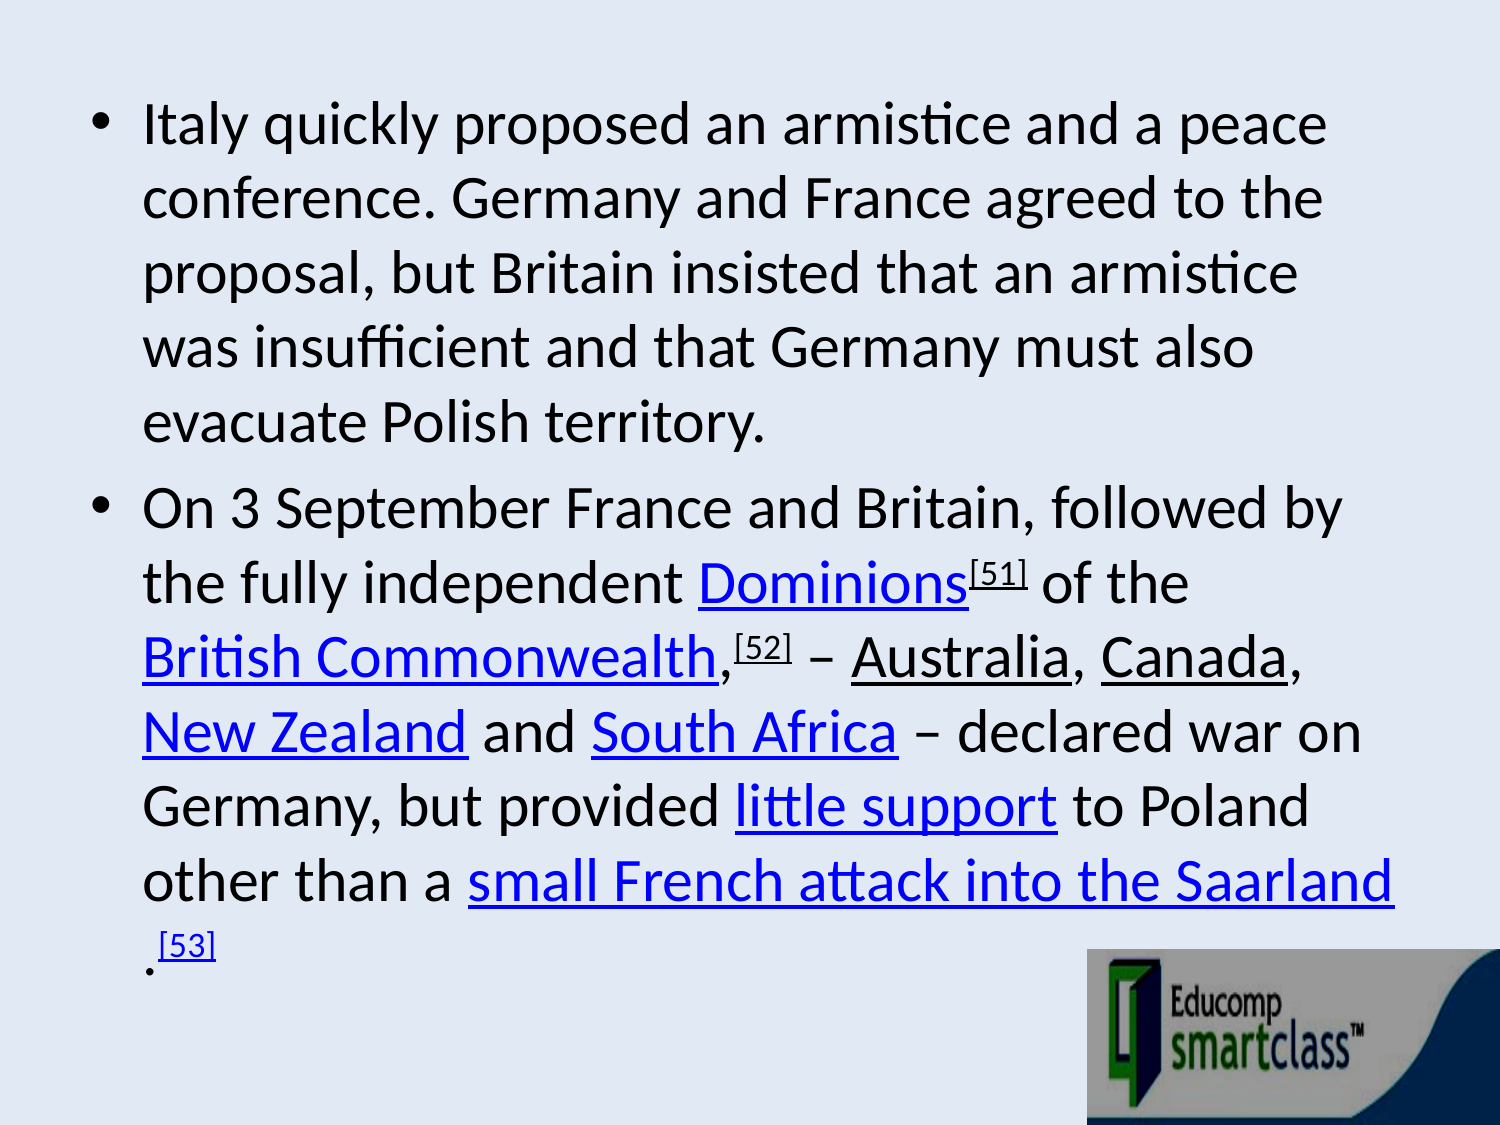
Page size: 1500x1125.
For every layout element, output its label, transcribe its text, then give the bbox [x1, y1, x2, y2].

list Italy quickly proposed an armistice and a peace conference. Germany and France agreed to the proposal, but Britain insisted that an armistice was insufficient and that Germany must also evacuate Polish territory. On 3 September France and Britain, followed by the fully independent Dominions[51] of the British Commonwealth,[52] – Australia, Canada, New Zealand and South Africa – declared war on Germany, but provided little support to Poland other than a small French attack into the Saarland.[53] [75, 75, 1425, 1005]
picture [1087, 949, 1500, 1125]
